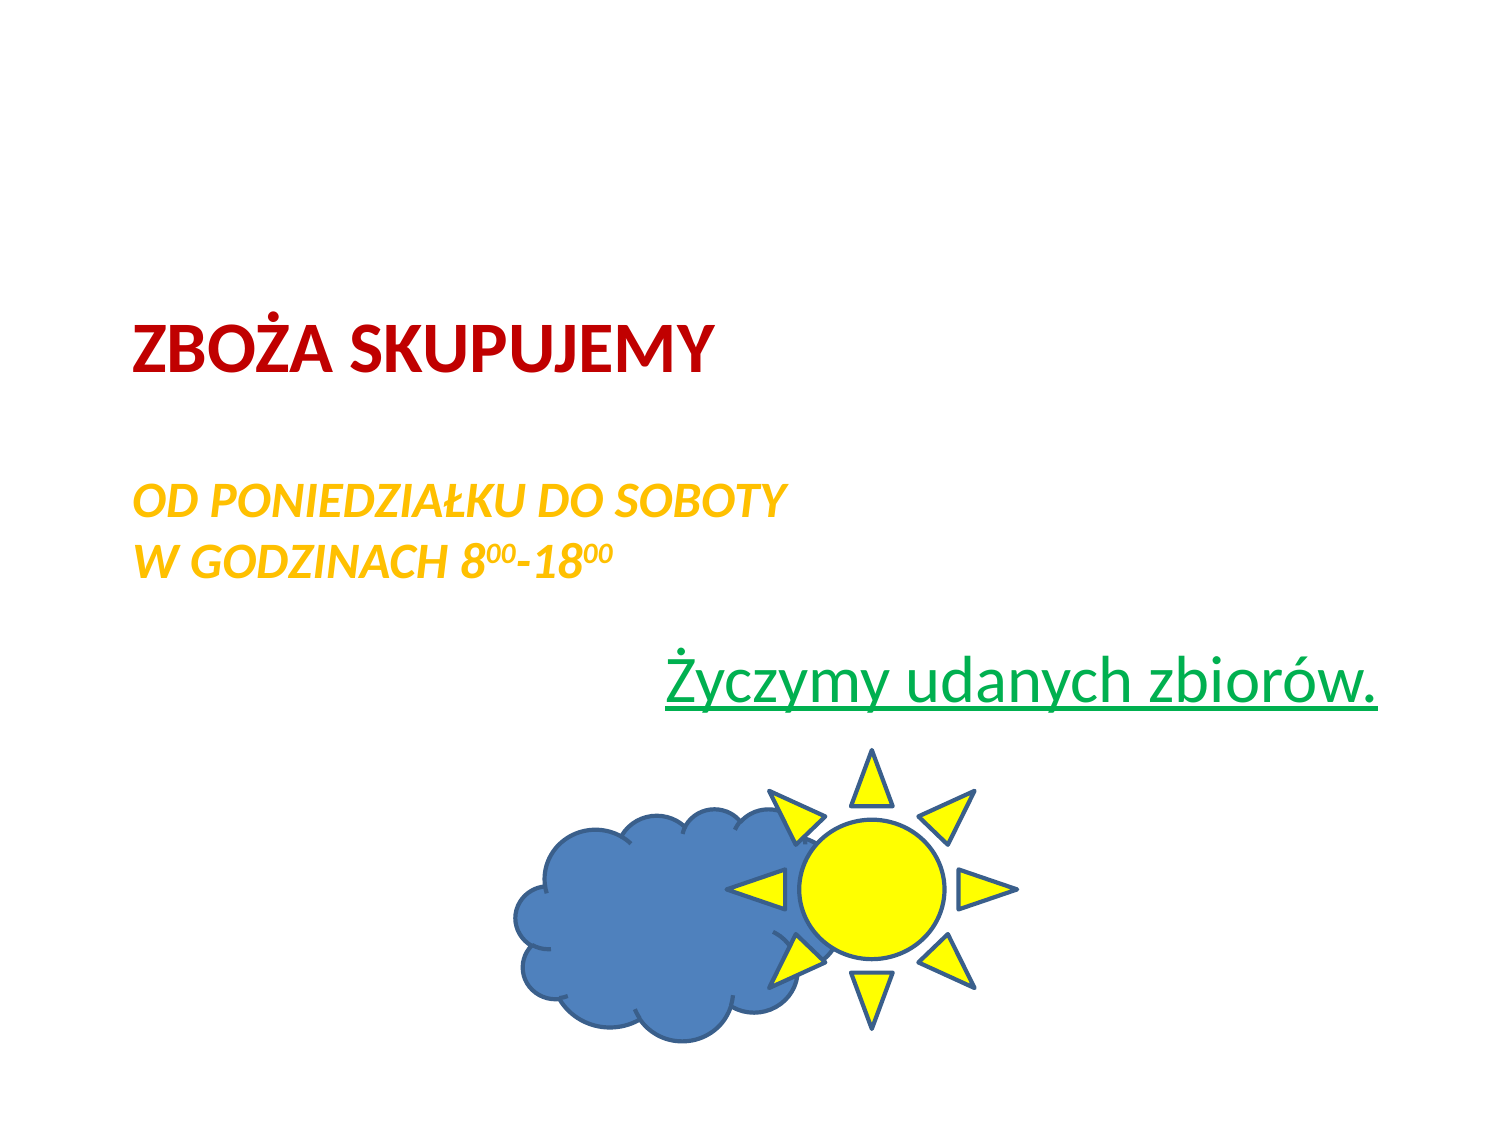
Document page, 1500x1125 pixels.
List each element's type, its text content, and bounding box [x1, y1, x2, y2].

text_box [515, 749, 1018, 1041]
list Życzymy udanych zbiorów. [117, 609, 1394, 723]
title Zboża skupujemy Od poniedziałku do soboty w godzinach 800-1800 [117, 292, 1383, 598]
